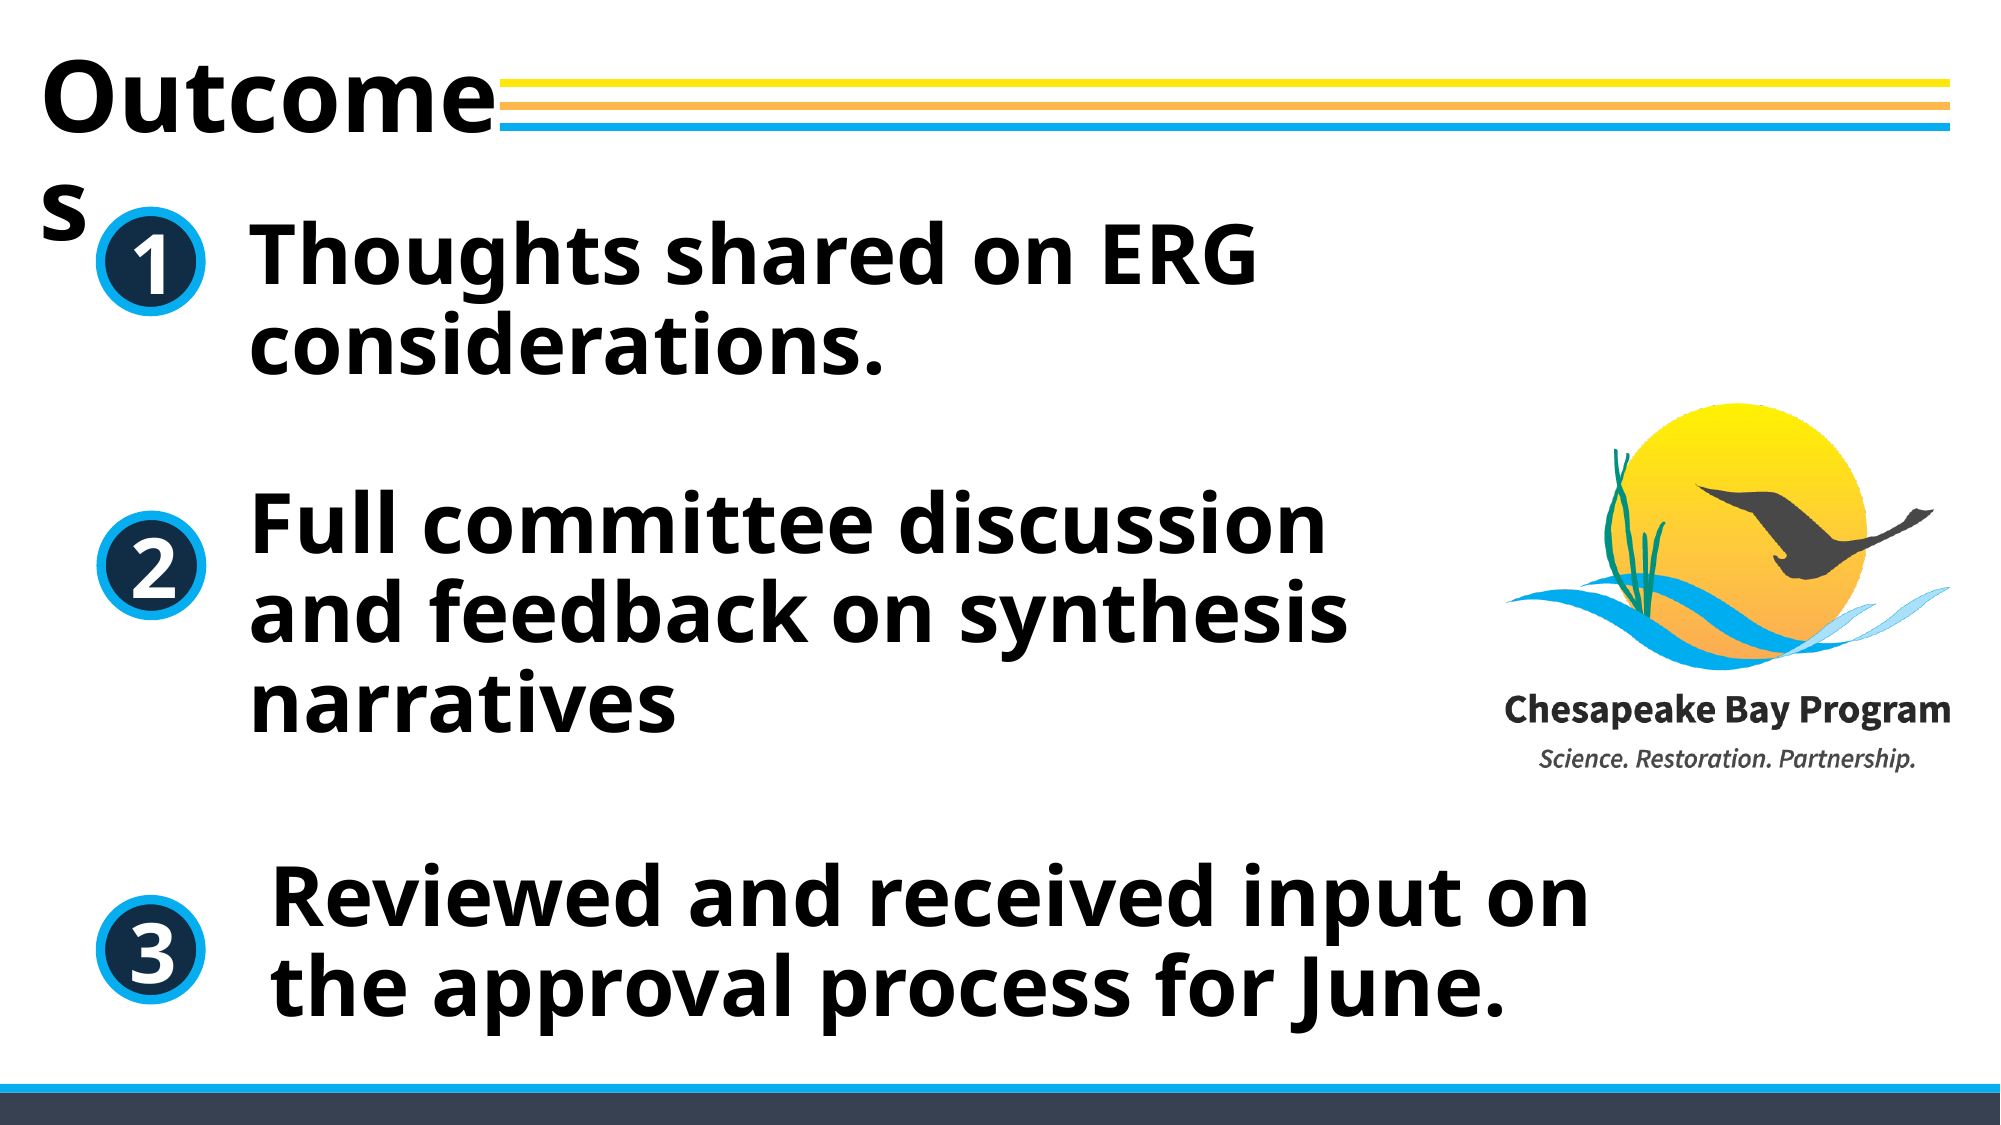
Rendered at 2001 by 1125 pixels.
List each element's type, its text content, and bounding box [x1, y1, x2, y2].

text_box 2 [100, 514, 203, 617]
text_box 3 [99, 898, 202, 1001]
text_box Full committee discussion and feedback on synthesis narratives [248, 481, 1503, 575]
text_box 1 [99, 210, 202, 313]
text_box Reviewed and received input on the approval process for June. [269, 854, 1752, 948]
picture [1503, 403, 1951, 774]
title Outcomes [39, 46, 500, 194]
list Thoughts shared on ERG considerations. [248, 212, 1871, 313]
